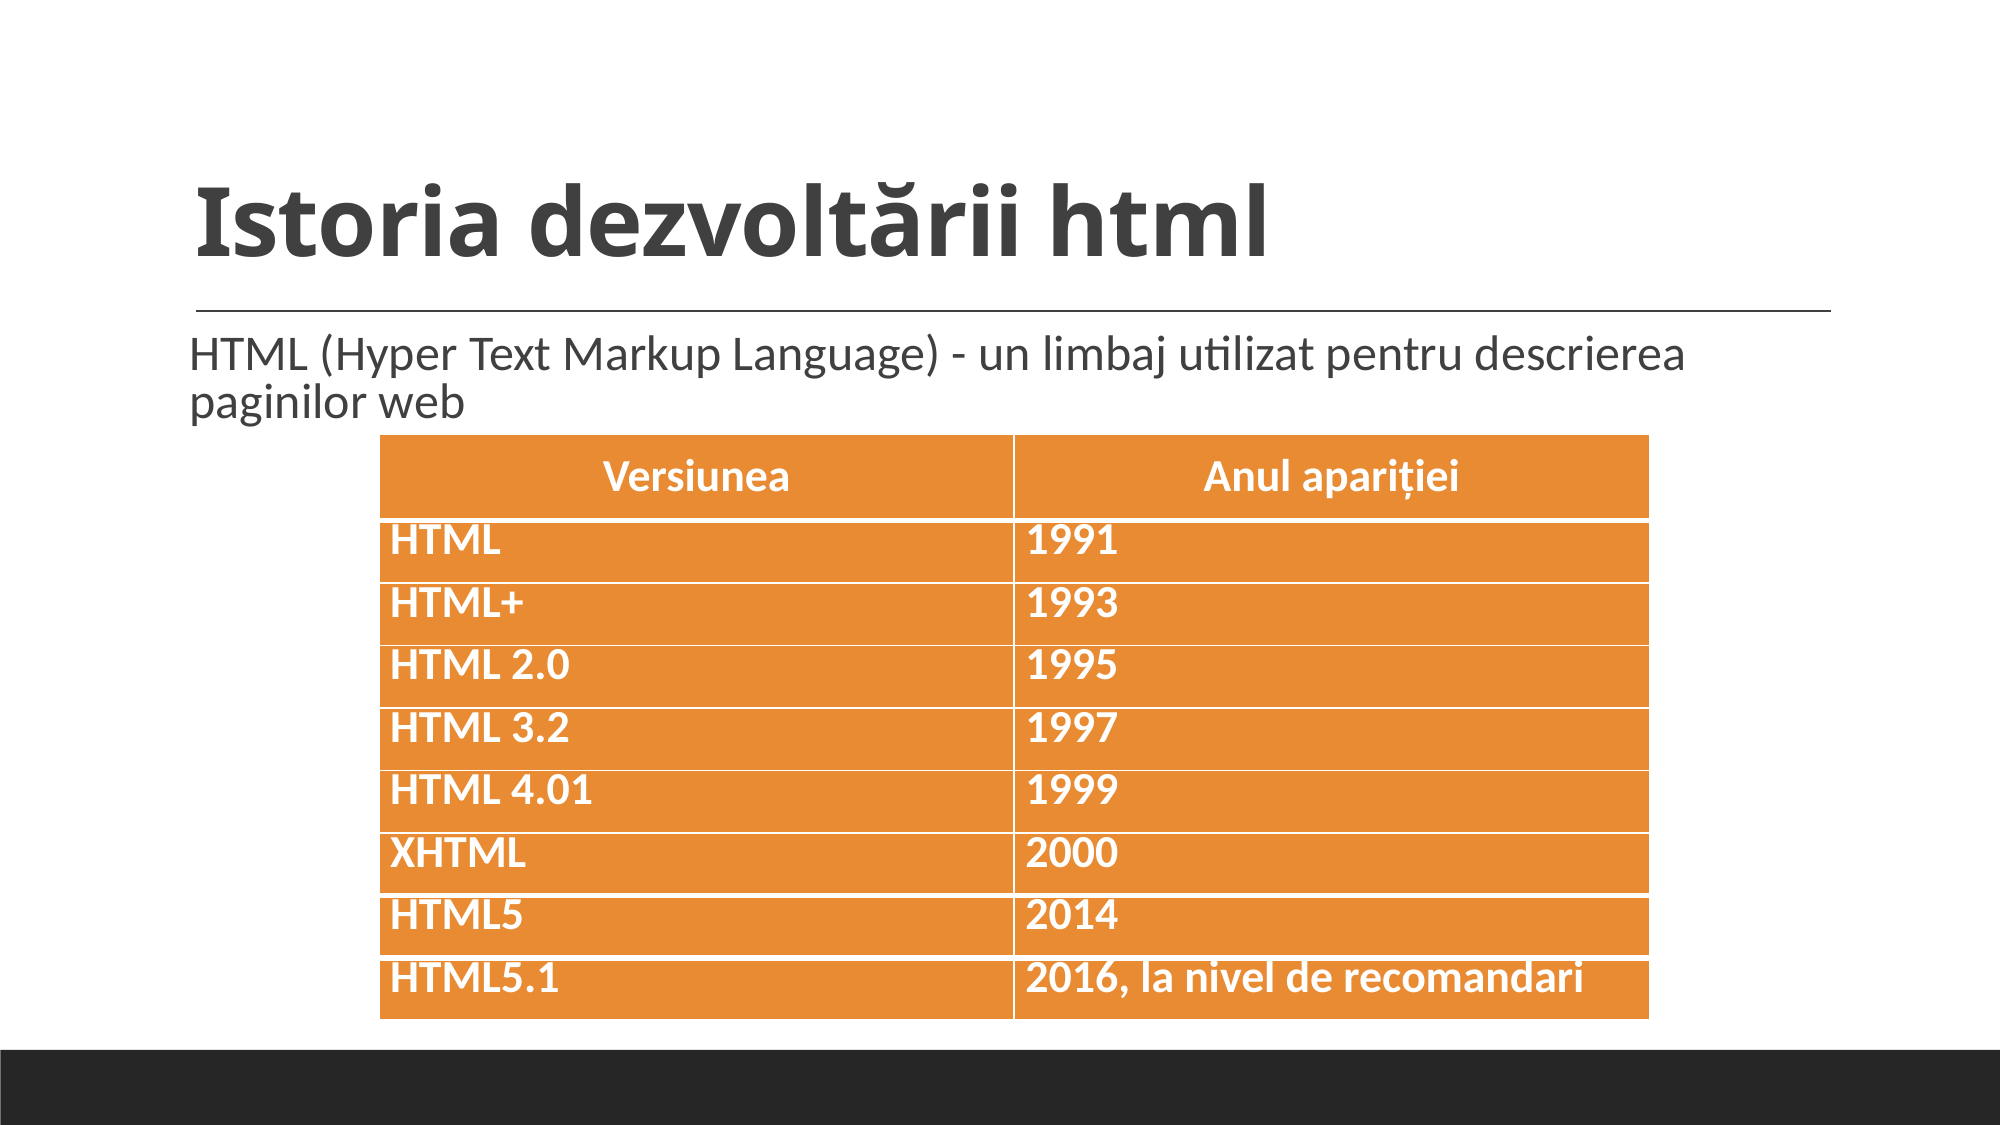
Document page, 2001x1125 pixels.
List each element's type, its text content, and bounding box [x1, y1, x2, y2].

table_cell HTML5 [380, 898, 1013, 955]
table_cell 1993 [1015, 584, 1649, 645]
table_cell HTML 4.01 [380, 771, 1013, 832]
list HTML (Hyper Text Markup Language) - un limbaj utilizat pentru descrierea paginilor web [159, 324, 1871, 450]
table_cell HTML 2.0 [380, 646, 1013, 707]
table_cell 2014 [1015, 898, 1649, 955]
table_cell 1991 [1015, 523, 1649, 582]
table_cell 2000 [1015, 834, 1649, 893]
table_header Versiunea [380, 435, 1013, 518]
table_cell HTML+ [380, 584, 1013, 645]
table_cell HTML 3.2 [380, 709, 1013, 770]
title Istoria dezvoltării html [180, 47, 1830, 285]
table_cell 1995 [1015, 646, 1649, 707]
table_cell 1997 [1015, 709, 1649, 770]
table_cell HTML [380, 523, 1013, 582]
table_cell HTML5.1 [380, 961, 1013, 1019]
table_cell 1999 [1015, 771, 1649, 832]
table_header Anul apariţiei [1015, 435, 1649, 518]
table_cell 2016, la nivel de recomandari [1015, 961, 1649, 1019]
table_cell XHTML [380, 834, 1013, 893]
